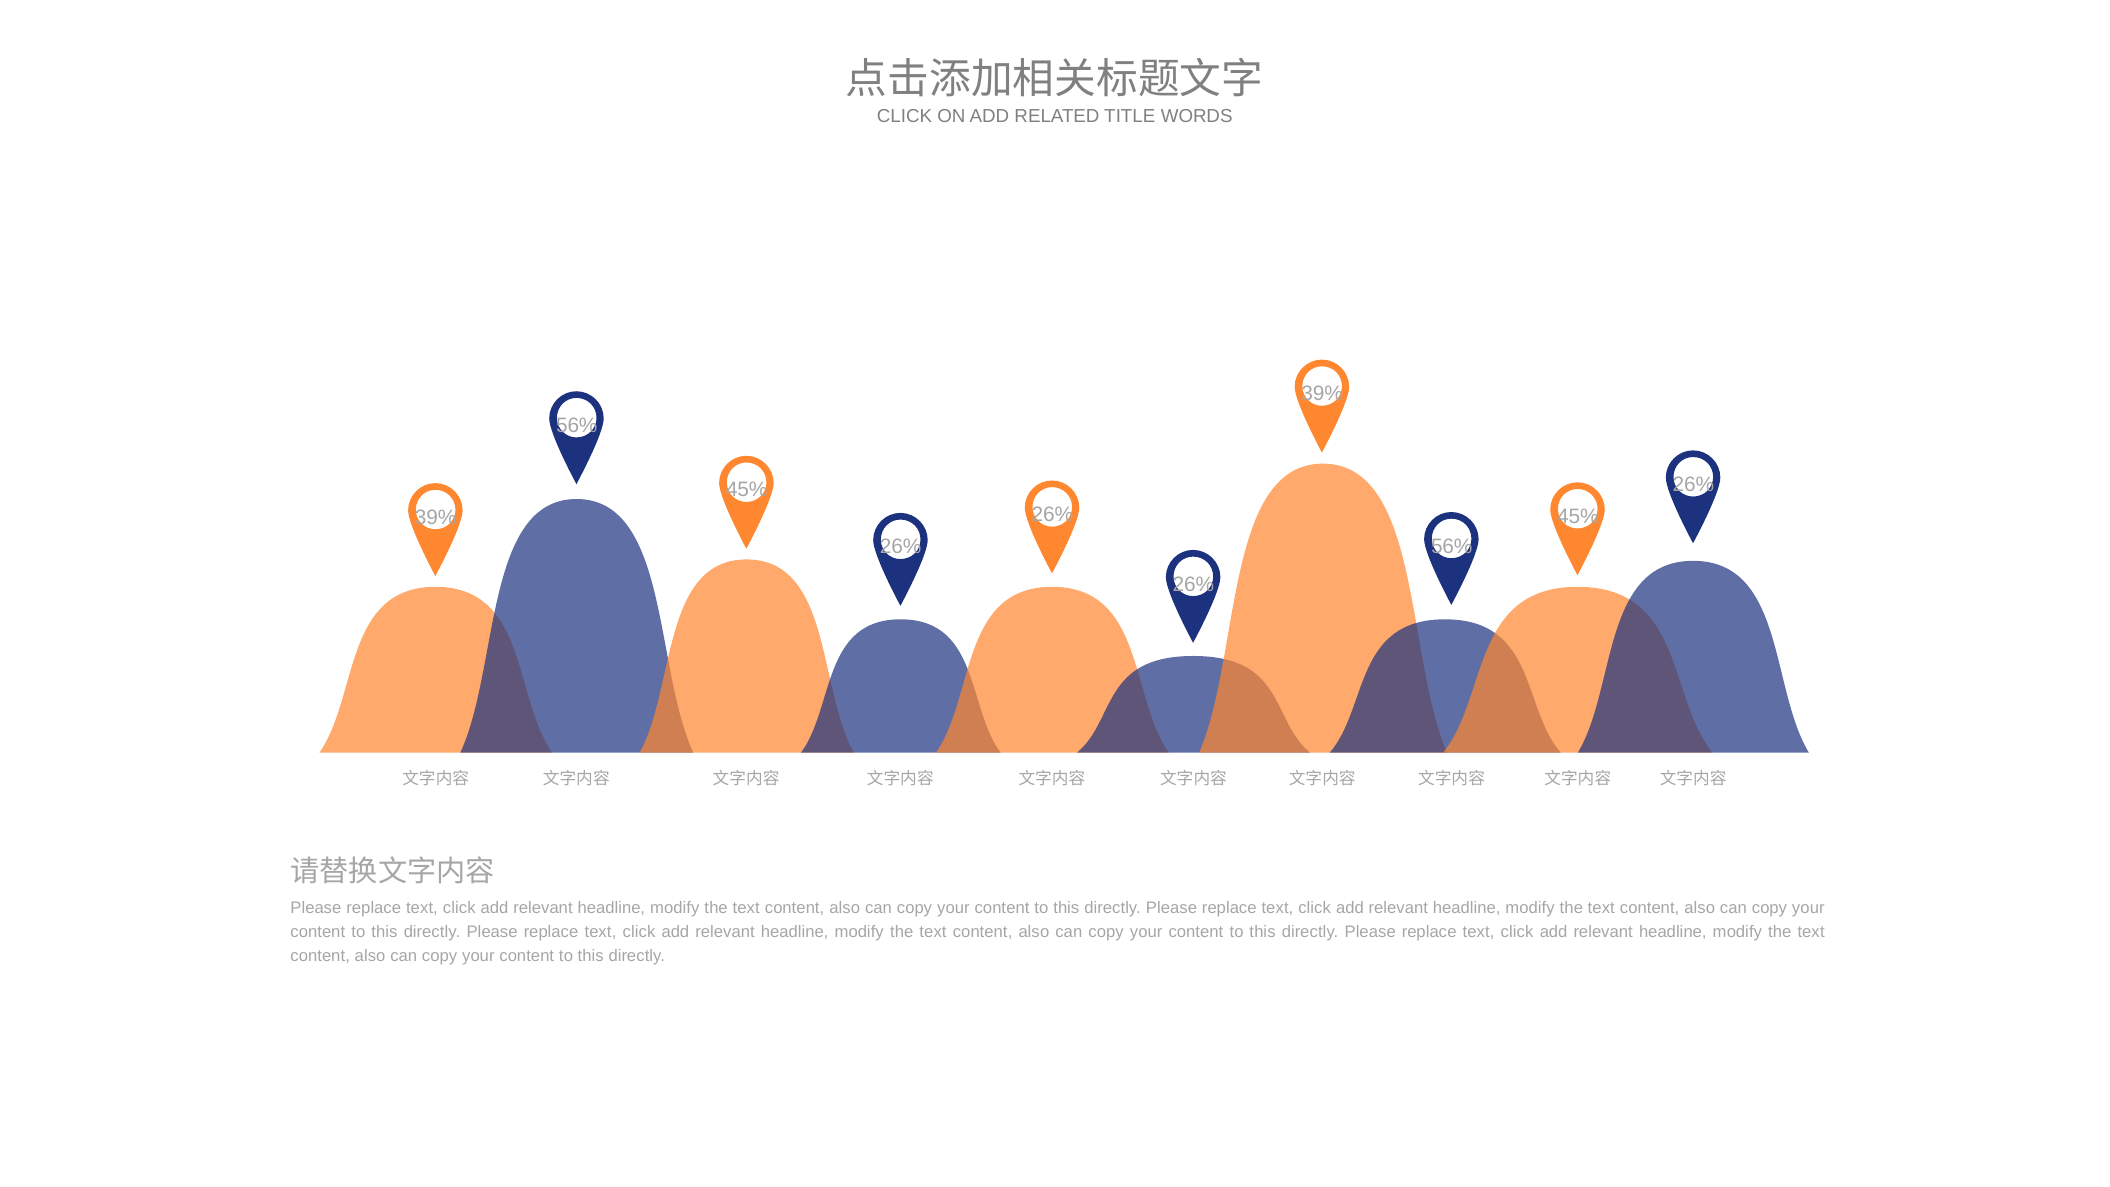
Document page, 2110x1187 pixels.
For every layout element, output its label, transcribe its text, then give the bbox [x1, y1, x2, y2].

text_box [710, 455, 783, 549]
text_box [460, 499, 694, 796]
text_box Please replace text, click add relevant headline, modify the text content, also can copy your content to this directly. Please replace text, click add relevant headline, modify the text content, also can copy your content to this directly. Please replace text, click add relevant headline, modify the text content, also can copy your content to this directly. Please replace text, click add relevant headline, modify the text content, also can copy your content to this directly. [290, 892, 1828, 965]
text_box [1016, 480, 1089, 574]
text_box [800, 619, 935, 796]
text_box 请替换文字内容 [290, 845, 506, 888]
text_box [639, 559, 854, 796]
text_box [319, 586, 553, 798]
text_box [935, 586, 1169, 796]
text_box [1286, 359, 1359, 453]
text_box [399, 483, 472, 577]
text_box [1448, 511, 1488, 586]
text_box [1541, 482, 1614, 576]
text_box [540, 391, 613, 485]
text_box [1329, 619, 1443, 796]
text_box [1657, 450, 1730, 544]
text_box 点击添加相关标题文字 [803, 44, 1307, 107]
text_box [1077, 656, 1199, 796]
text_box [1577, 560, 1809, 796]
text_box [1199, 463, 1448, 796]
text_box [1157, 549, 1199, 643]
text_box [1443, 586, 1577, 796]
text_box CLICK ON ADD RELATED TITLE WORDS [852, 95, 1257, 130]
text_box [864, 512, 937, 606]
